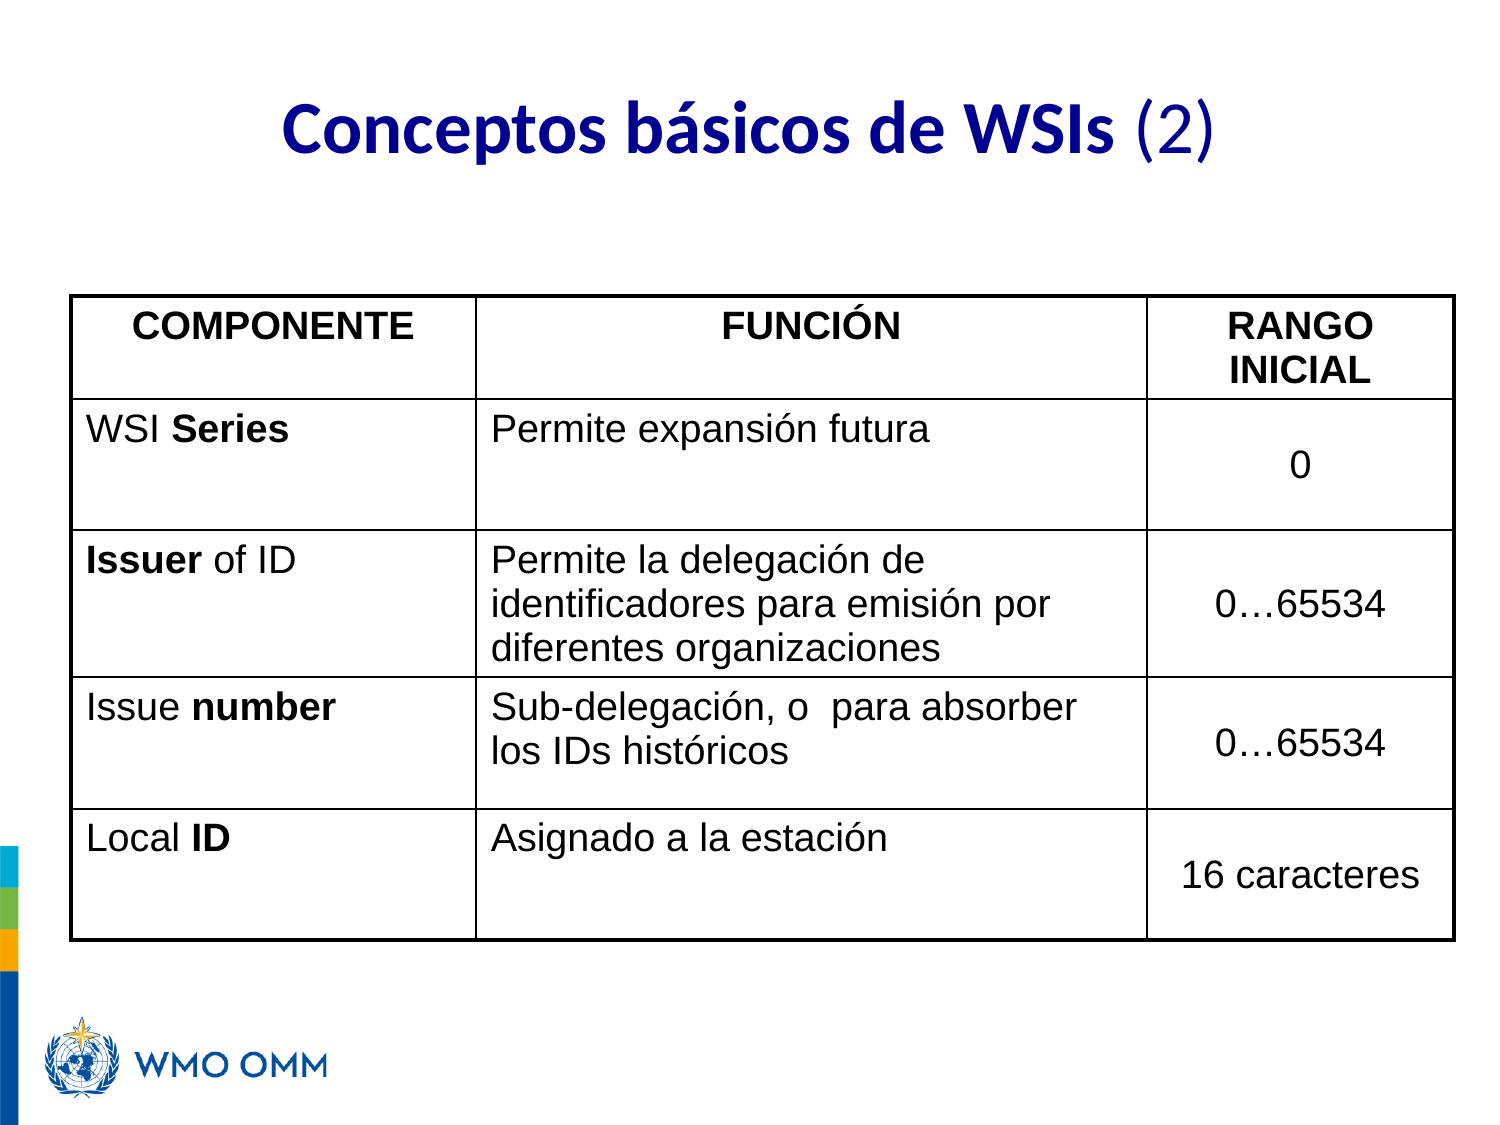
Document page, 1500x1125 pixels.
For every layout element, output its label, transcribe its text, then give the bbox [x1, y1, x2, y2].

table_cell 16 caracteres [1148, 810, 1452, 938]
table_header FUNCIÓN [477, 298, 1146, 398]
picture [0, 845, 327, 1125]
table_cell Permite expansión futura [477, 400, 1146, 529]
table_cell 0…65534 [1148, 531, 1452, 676]
table_cell Issue number [73, 678, 475, 808]
table_header RANGO INICIAL [1148, 298, 1452, 398]
table_cell 0…65534 [1148, 678, 1452, 808]
table_cell Asignado a la estación [477, 810, 1146, 938]
table_cell Sub-delegación, o para absorber los IDs históricos [477, 678, 1146, 808]
title Conceptos básicos de WSIs (2) [45, 45, 1455, 203]
table_cell 0 [1148, 400, 1452, 529]
table_cell Issuer of ID [73, 531, 475, 676]
table_cell Permite la delegación de identificadores para emisión por diferentes organizaciones [477, 531, 1146, 676]
table_header COMPONENTE [73, 298, 475, 398]
table_cell Local ID [73, 810, 475, 938]
table_cell WSI Series [73, 400, 475, 529]
